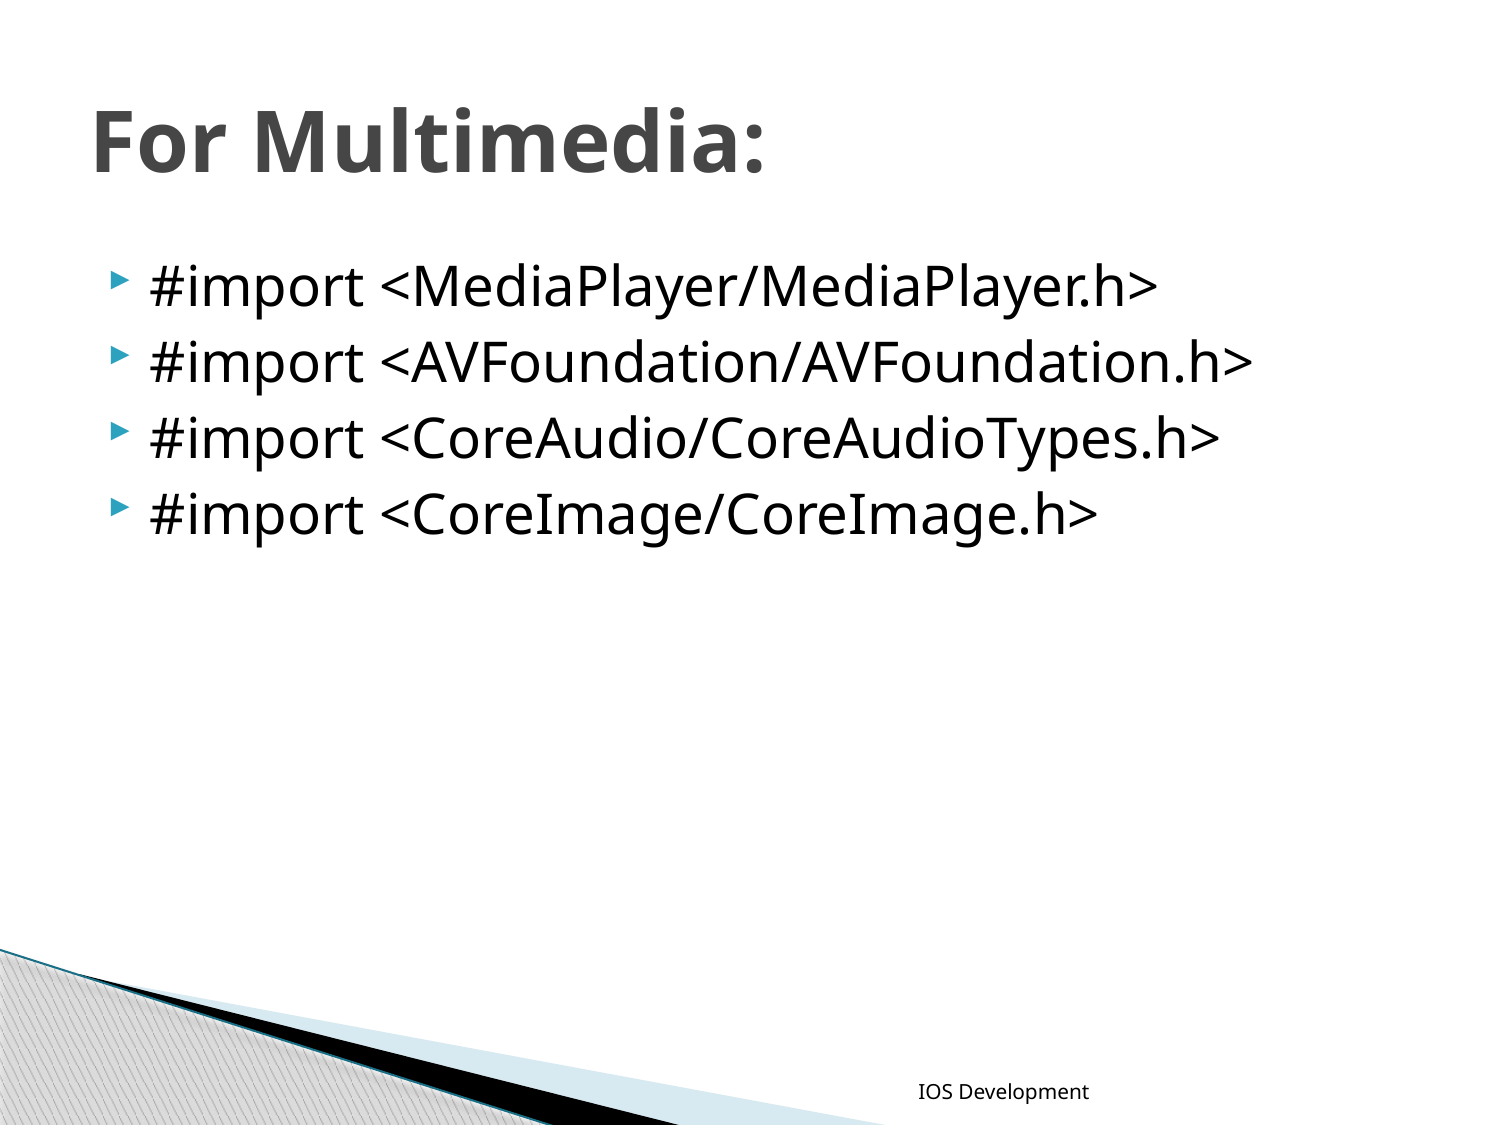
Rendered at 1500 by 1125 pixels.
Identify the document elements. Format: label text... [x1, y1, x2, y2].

footer IOS Development [718, 1051, 1105, 1112]
list #import <MediaPlayer/MediaPlayer.h> #import <AVFoundation/AVFoundation.h> #import <CoreAudio/CoreAudioTypes.h> #import <CoreImage/CoreImage.h> [75, 243, 1425, 986]
title For Multimedia: [75, 45, 1425, 233]
